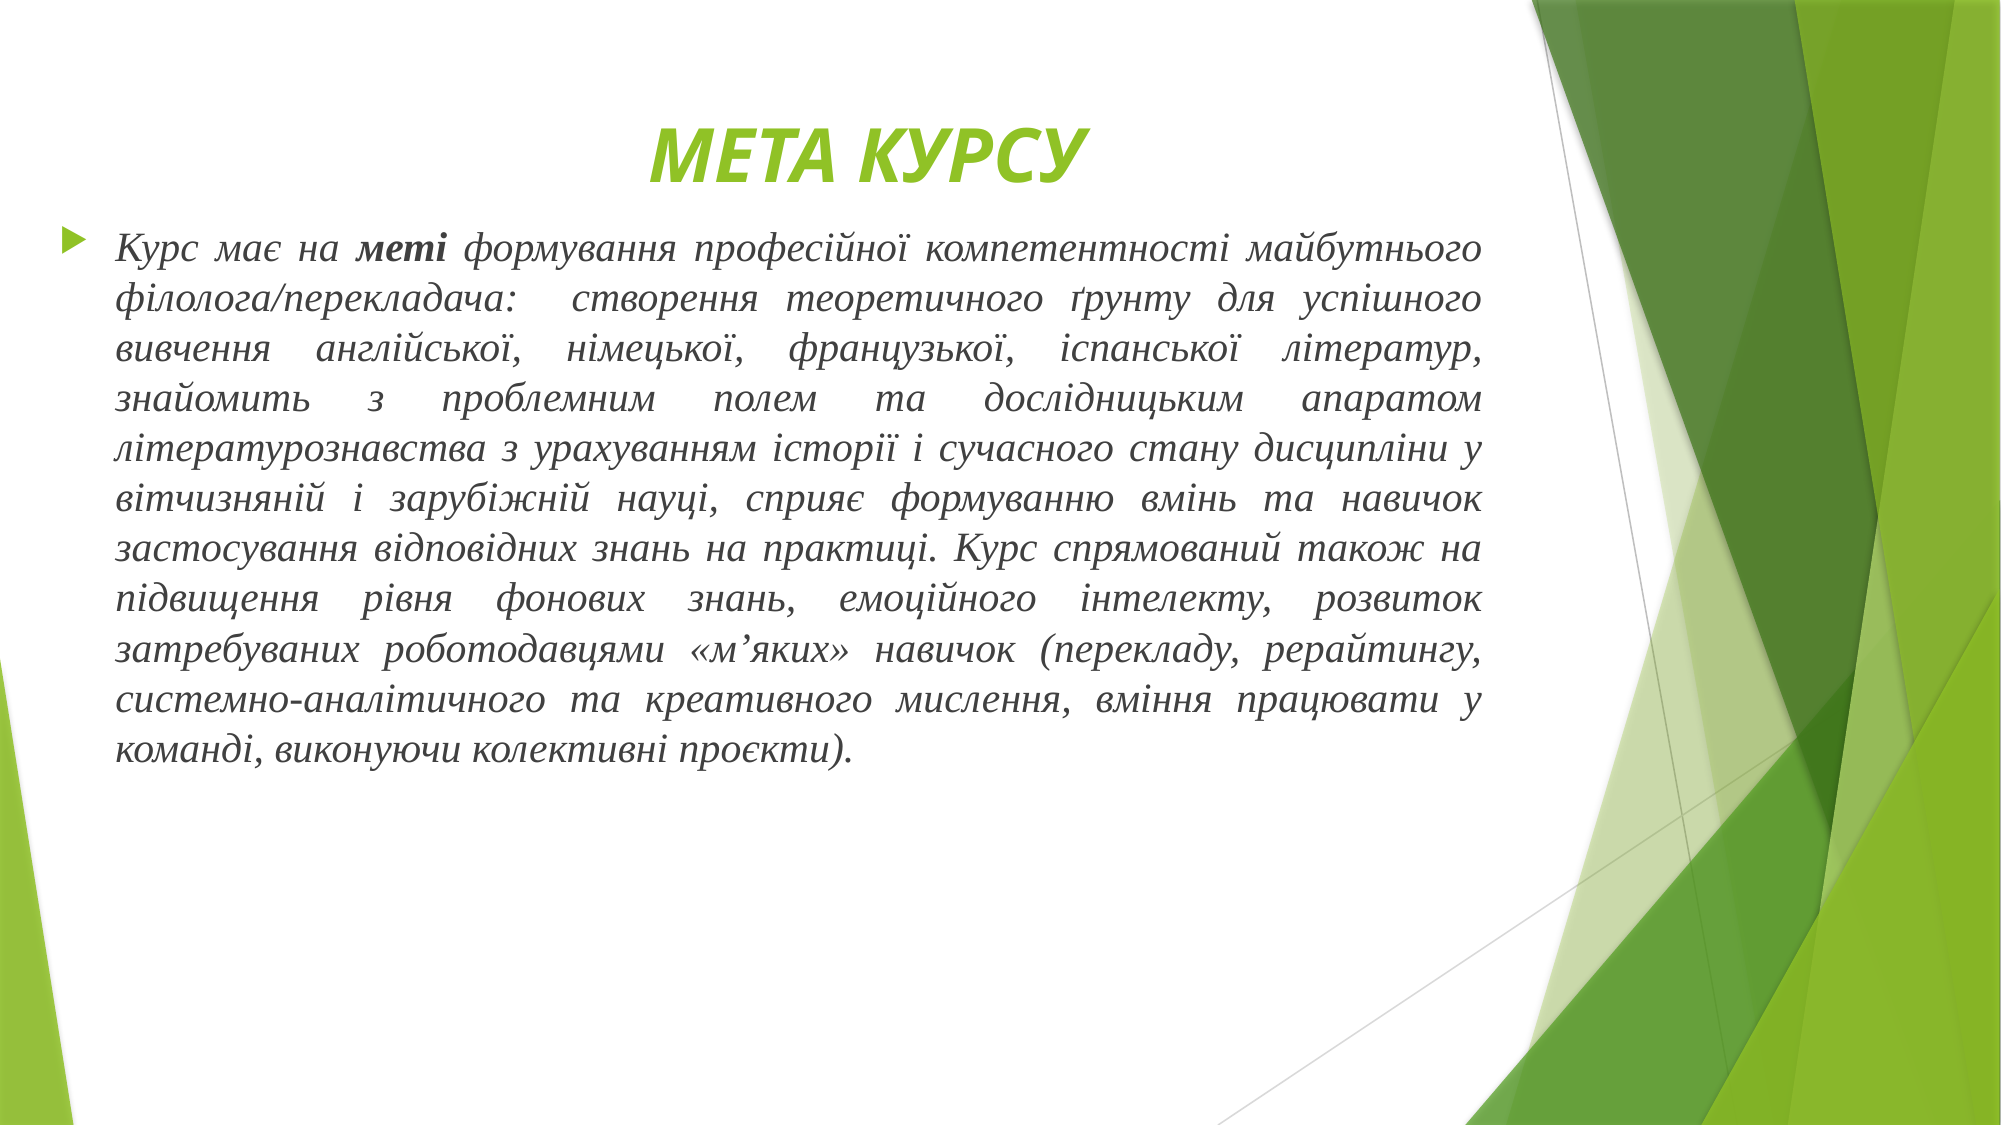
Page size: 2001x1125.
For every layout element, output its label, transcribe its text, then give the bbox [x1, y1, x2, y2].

list Курс має на меті формування професійної компетентності майбутнього філолога/перекладача: створення теоретичного ґрунту для успішного вивчення англійської, німецької, французької, іспанської літератур, знайомить з проблемним полем та дослідницьким апаратом літературознавства з урахуванням історії і сучасного стану дисципліни у вітчизняній і зарубіжній науці, сприяє формуванню вмінь та навичок застосування відповідних знань на практиці. Курс спрямований також на підвищення рівня фонових знань, емоційного інтелекту, розвиток затребуваних роботодавцями «м’яких» навичок (перекладу, рерайтингу, системно-аналітичного та креативного мислення, вміння працювати у команді, виконуючи колективні проєкти). [44, 212, 1499, 1125]
title МЕТА КУРСУ [211, 99, 1522, 216]
